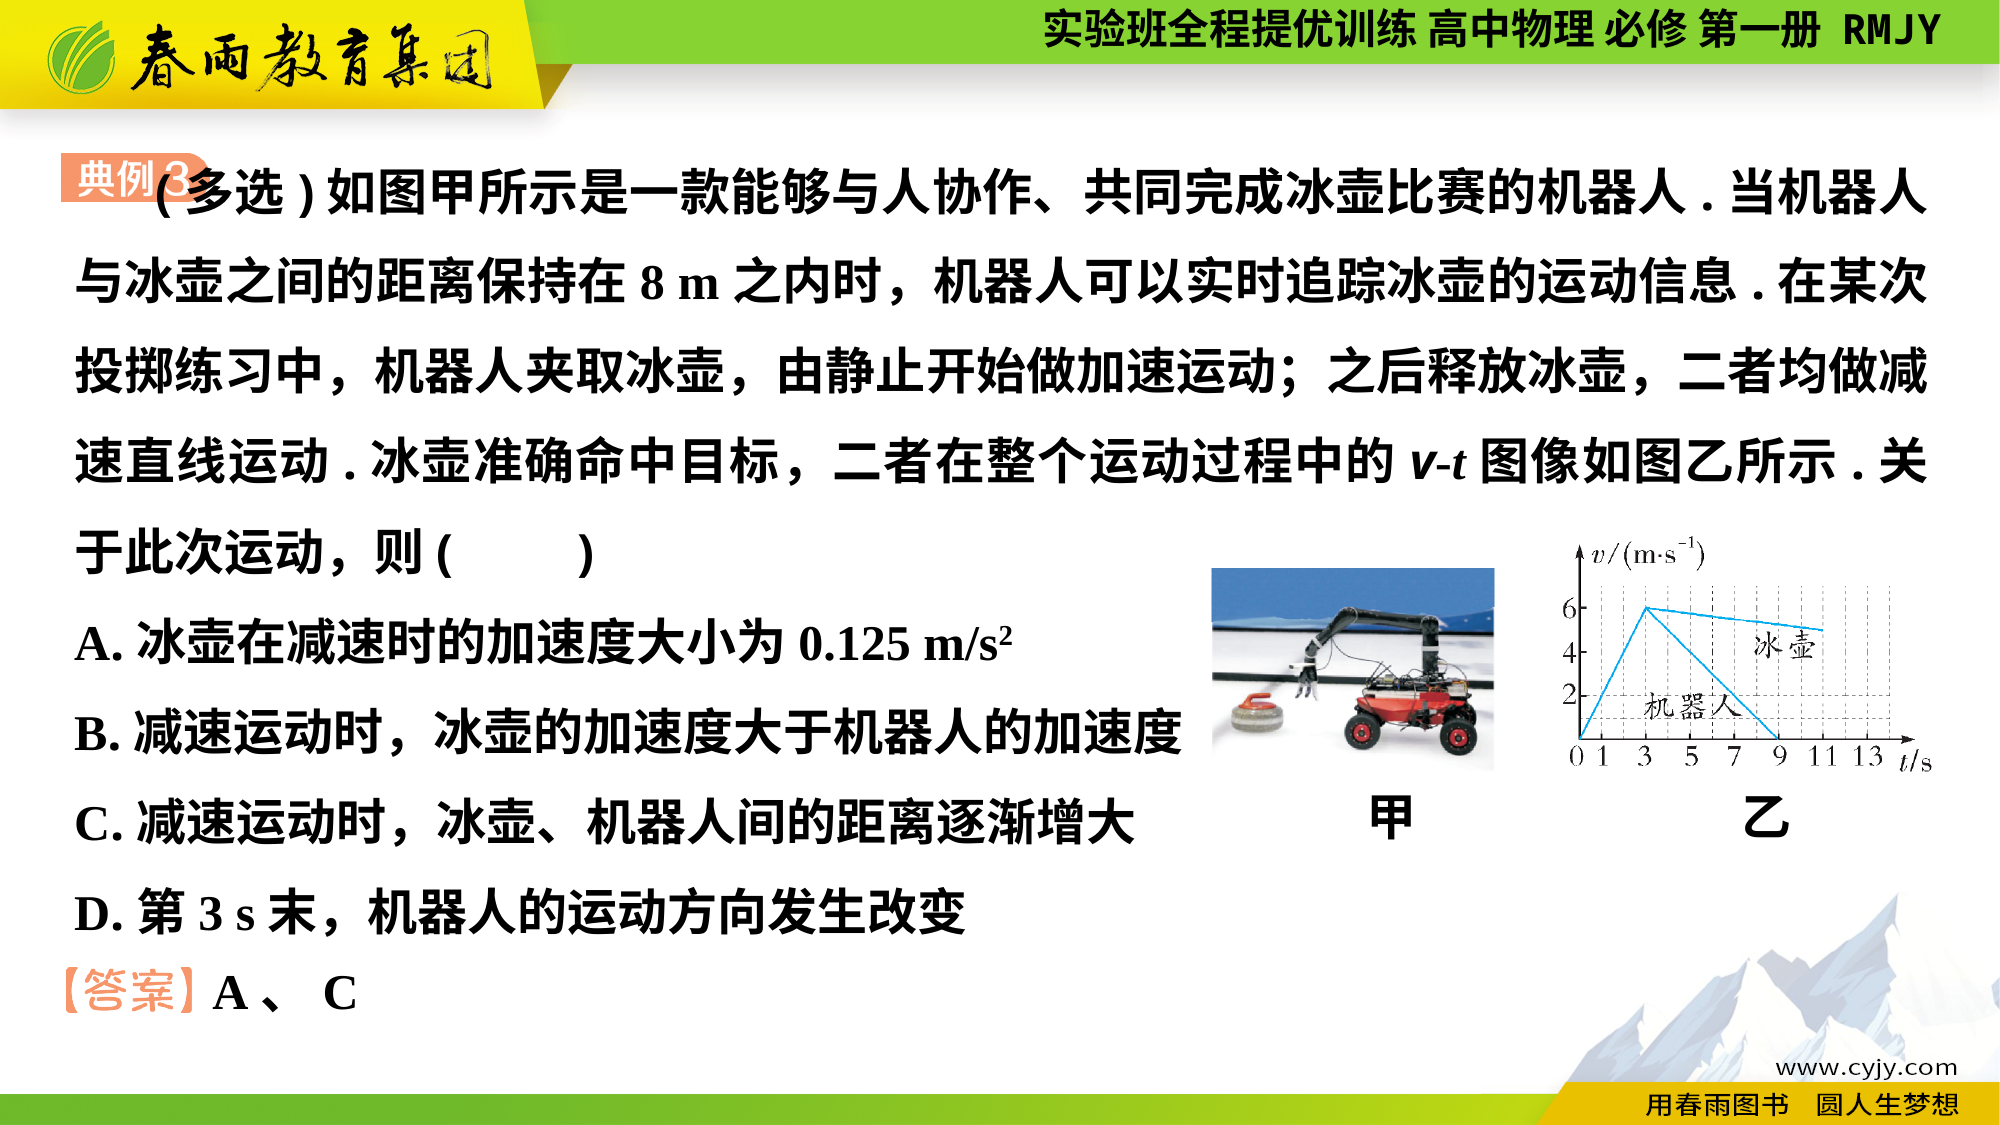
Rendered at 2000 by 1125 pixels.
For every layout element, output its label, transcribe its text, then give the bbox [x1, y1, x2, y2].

list (多选)如图甲所示是一款能够与人协作、共同完成冰壶比赛的机器人.当机器人与冰壶之间的距离保持在8 m之内时，机器人可以实时追踪冰壶的运动信息.在某次投掷练习中，机器人夹取冰壶，由静止开始做加速运动；之后释放冰壶，二者均做减速直线运动.冰壶准确命中目标，二者在整个运动过程中的v-t图像如图乙所示.关于此次运动，则( ) A.冰壶在减速时的加速度大小为0.125 m/s2 B.减速运动时，冰壶的加速度大于机器人的加速度 C.减速运动时，冰壶、机器人间的距离逐渐增大 D.第3 s末，机器人的运动方向发生改变 [59, 122, 1944, 956]
text_box 甲 乙 [1351, 782, 1807, 854]
text_box A、C [197, 952, 374, 1027]
picture [0, 0, 2000, 1125]
